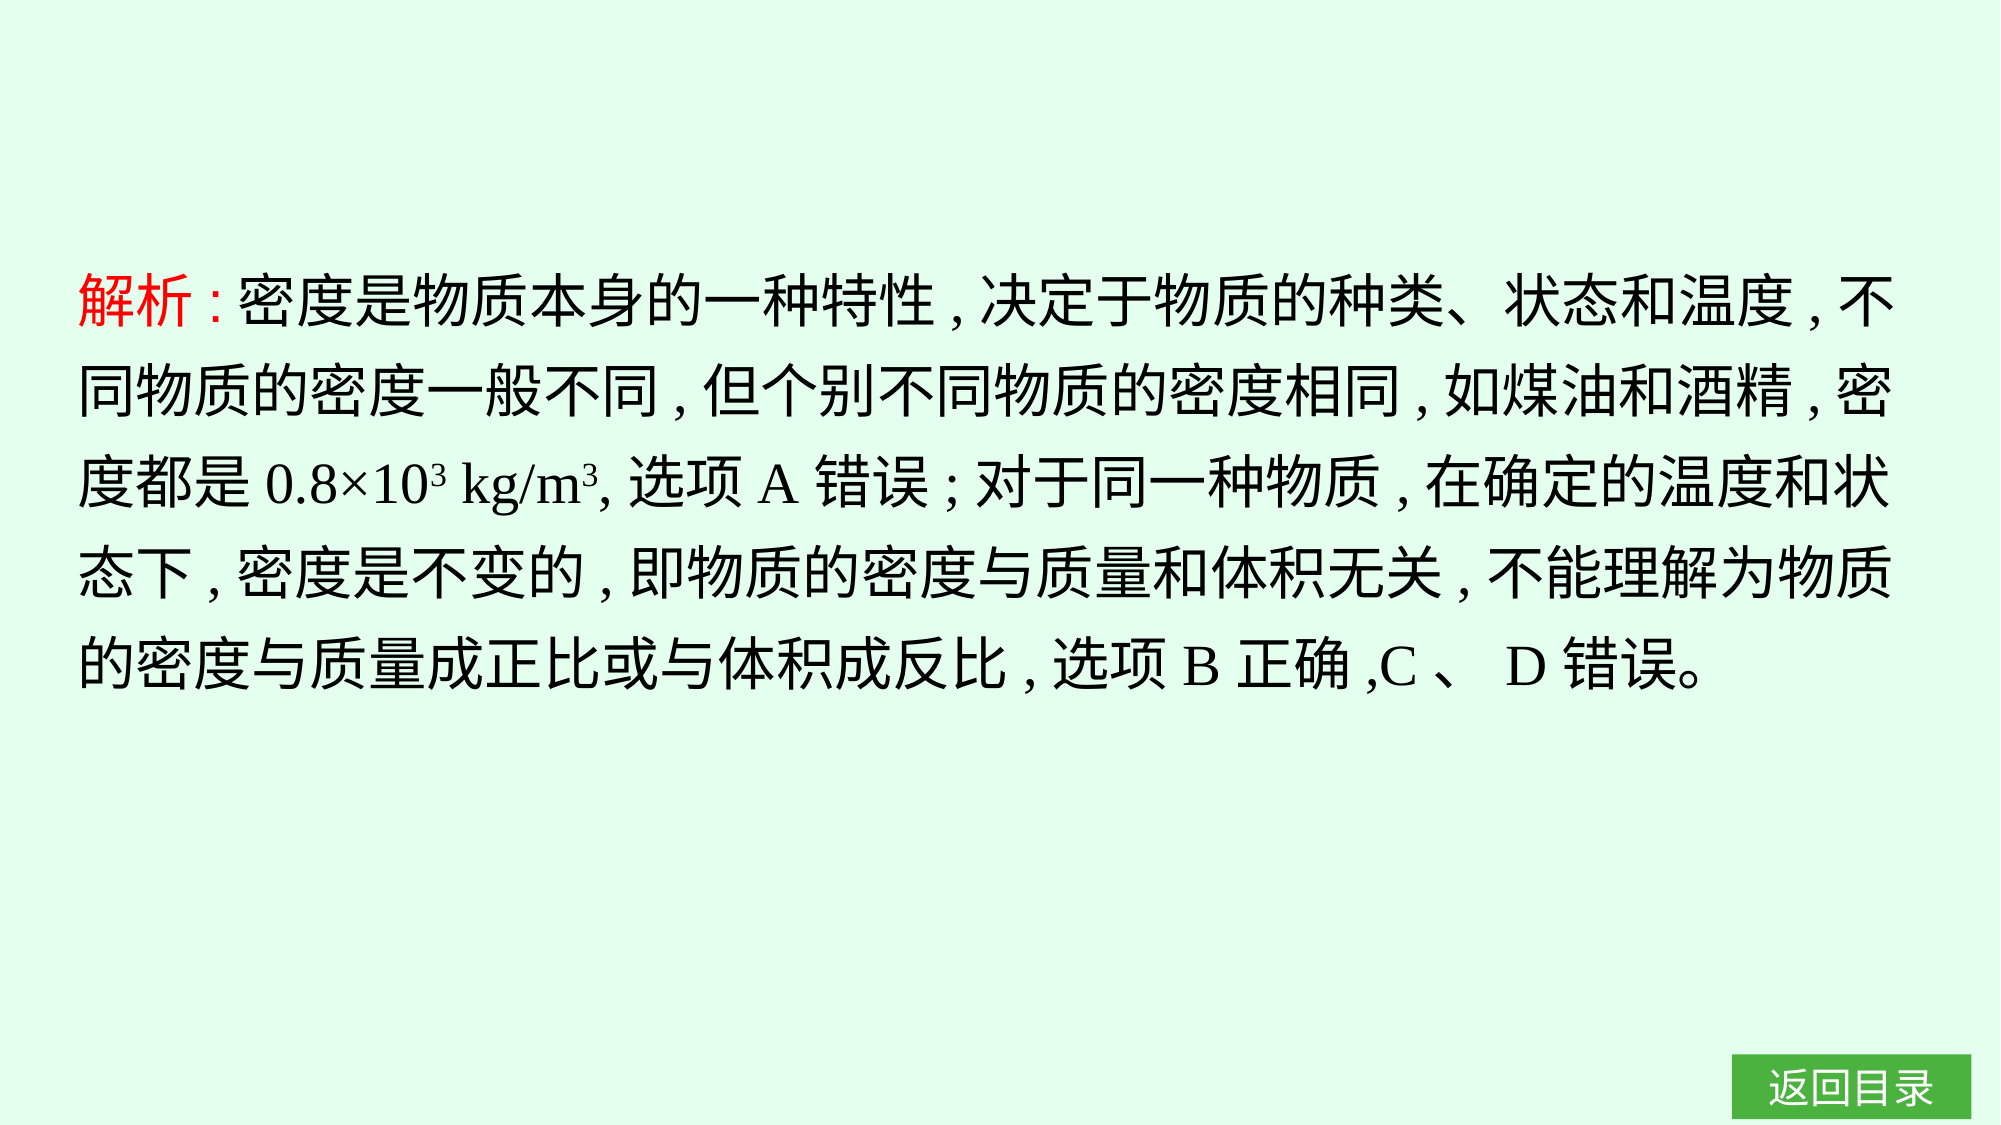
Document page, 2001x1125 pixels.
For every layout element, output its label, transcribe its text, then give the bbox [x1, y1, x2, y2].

text_box 解析:密度是物质本身的一种特性,决定于物质的种类、状态和温度,不同物质的密度一般不同,但个别不同物质的密度相同,如煤油和酒精,密度都是0.8×103 kg/m3,选项A错误;对于同一种物质,在确定的温度和状态下,密度是不变的,即物质的密度与质量和体积无关,不能理解为物质的密度与质量成正比或与体积成反比,选项B正确,C、D错误。 [62, 235, 1938, 705]
